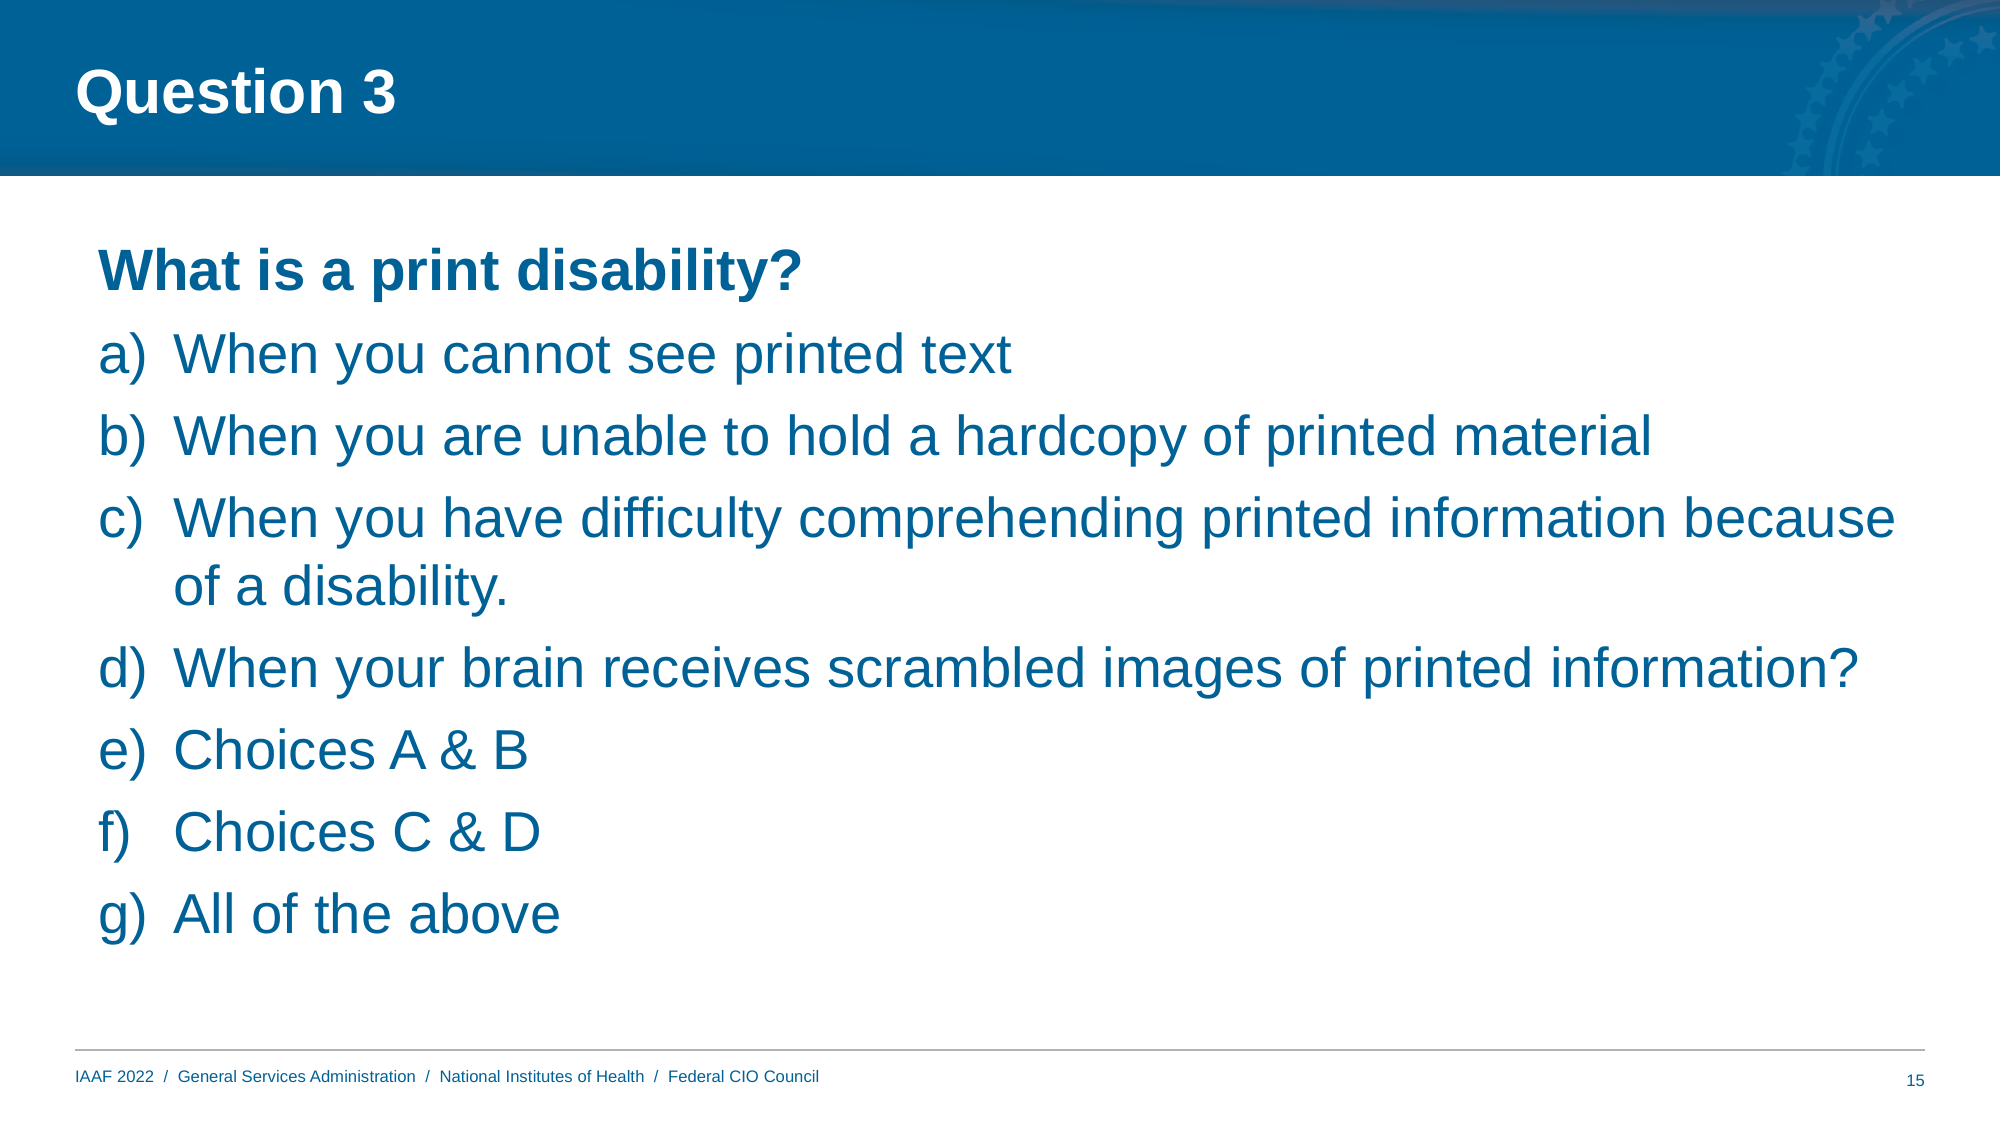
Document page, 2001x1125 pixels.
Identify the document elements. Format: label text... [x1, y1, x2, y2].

picture [0, 0, 2000, 176]
slide_number 15 [1880, 1065, 1925, 1095]
picture [0, 168, 666, 176]
list What is a print disability? When you cannot see printed text When you are unable to hold a hardcopy of printed material When you have difficulty comprehending printed information because of a disability. When your brain receives scrambled images of printed information? Choices A & B Choices C & D All of the above [75, 224, 1925, 1035]
title Question 3 [75, 52, 1800, 128]
